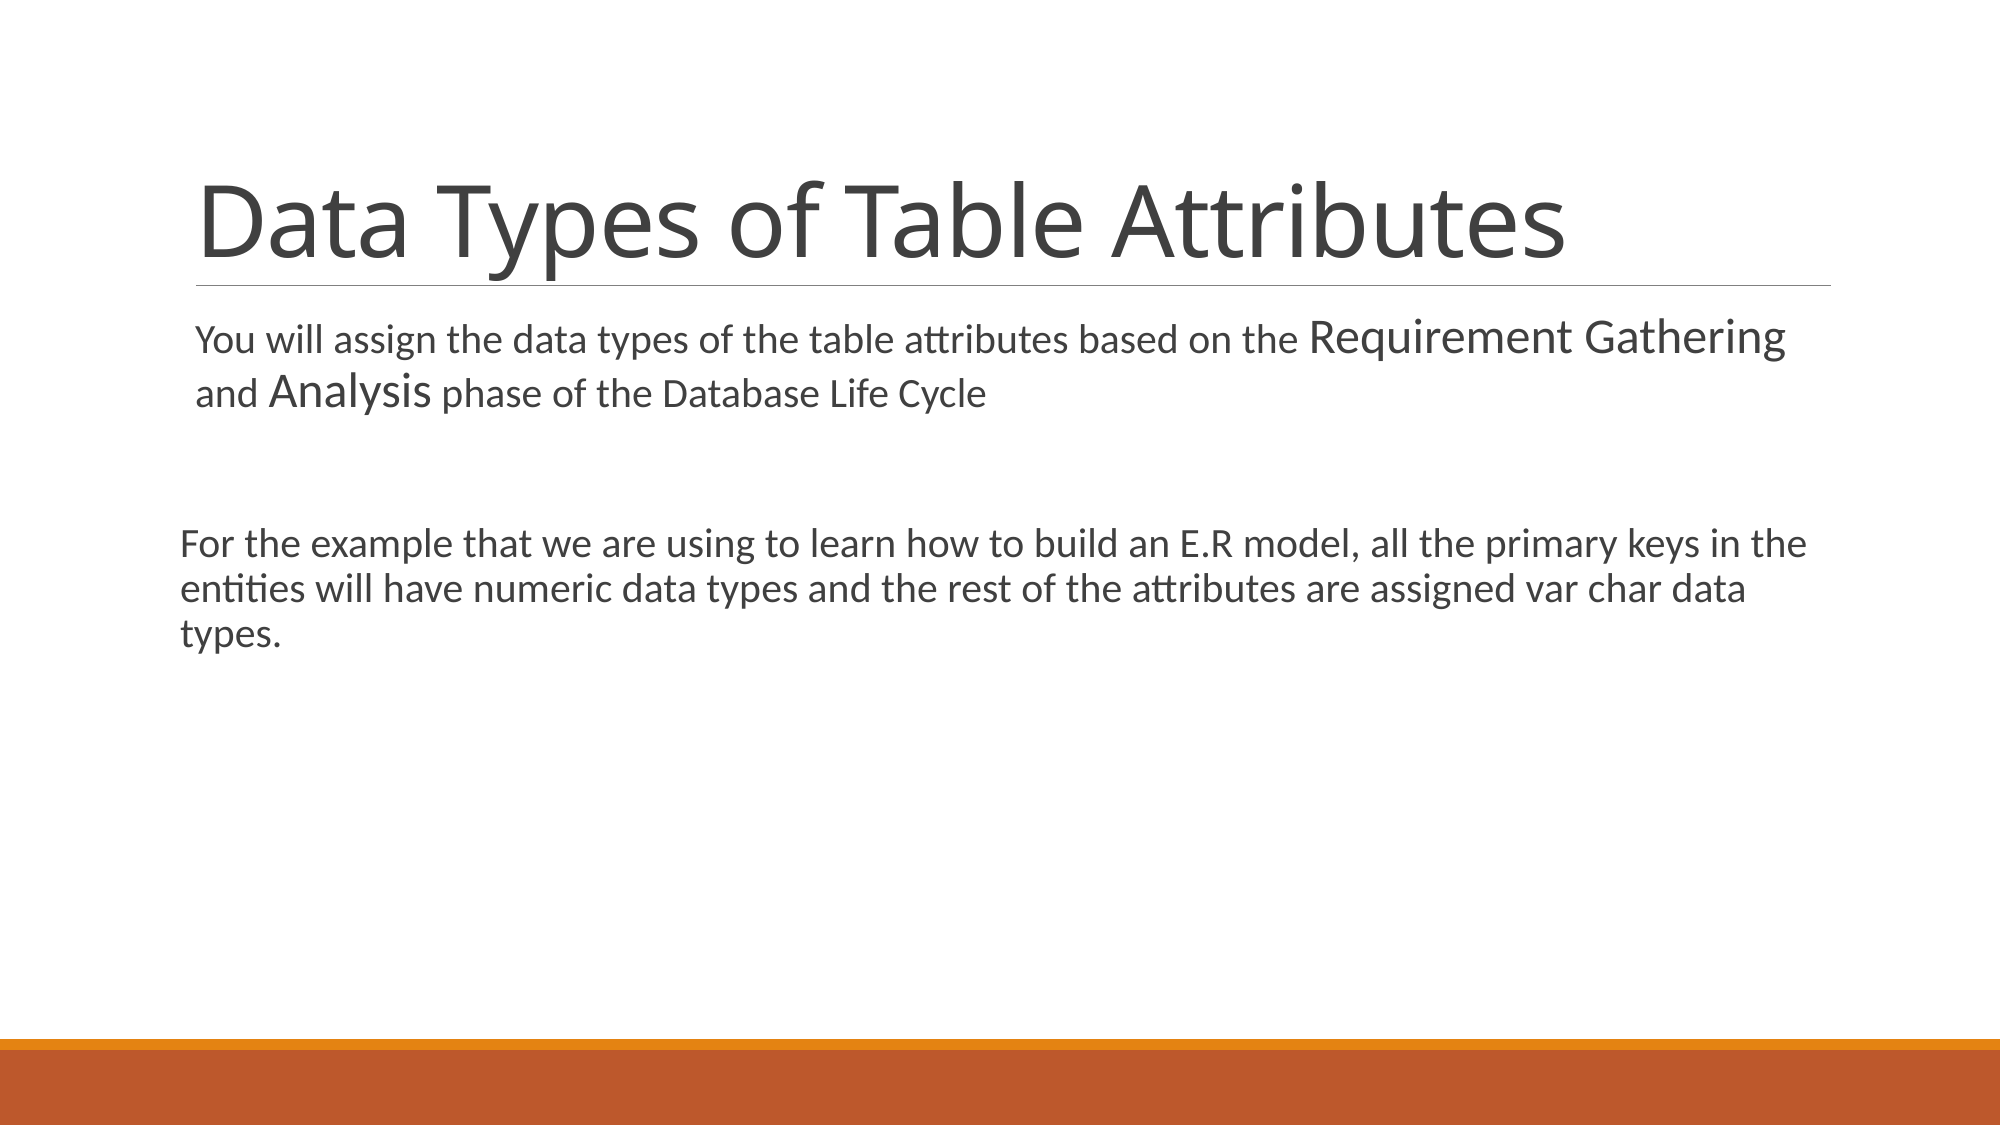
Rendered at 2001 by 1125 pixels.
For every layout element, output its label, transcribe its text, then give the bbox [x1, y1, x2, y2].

list You will assign the data types of the table attributes based on the Requirement Gathering and Analysis phase of the Database Life Cycle For the example that we are using to learn how to build an E.R model, all the primary keys in the entities will have numeric data types and the rest of the attributes are assigned var char data types. [180, 302, 1830, 963]
title Data Types of Table Attributes [180, 47, 1830, 285]
